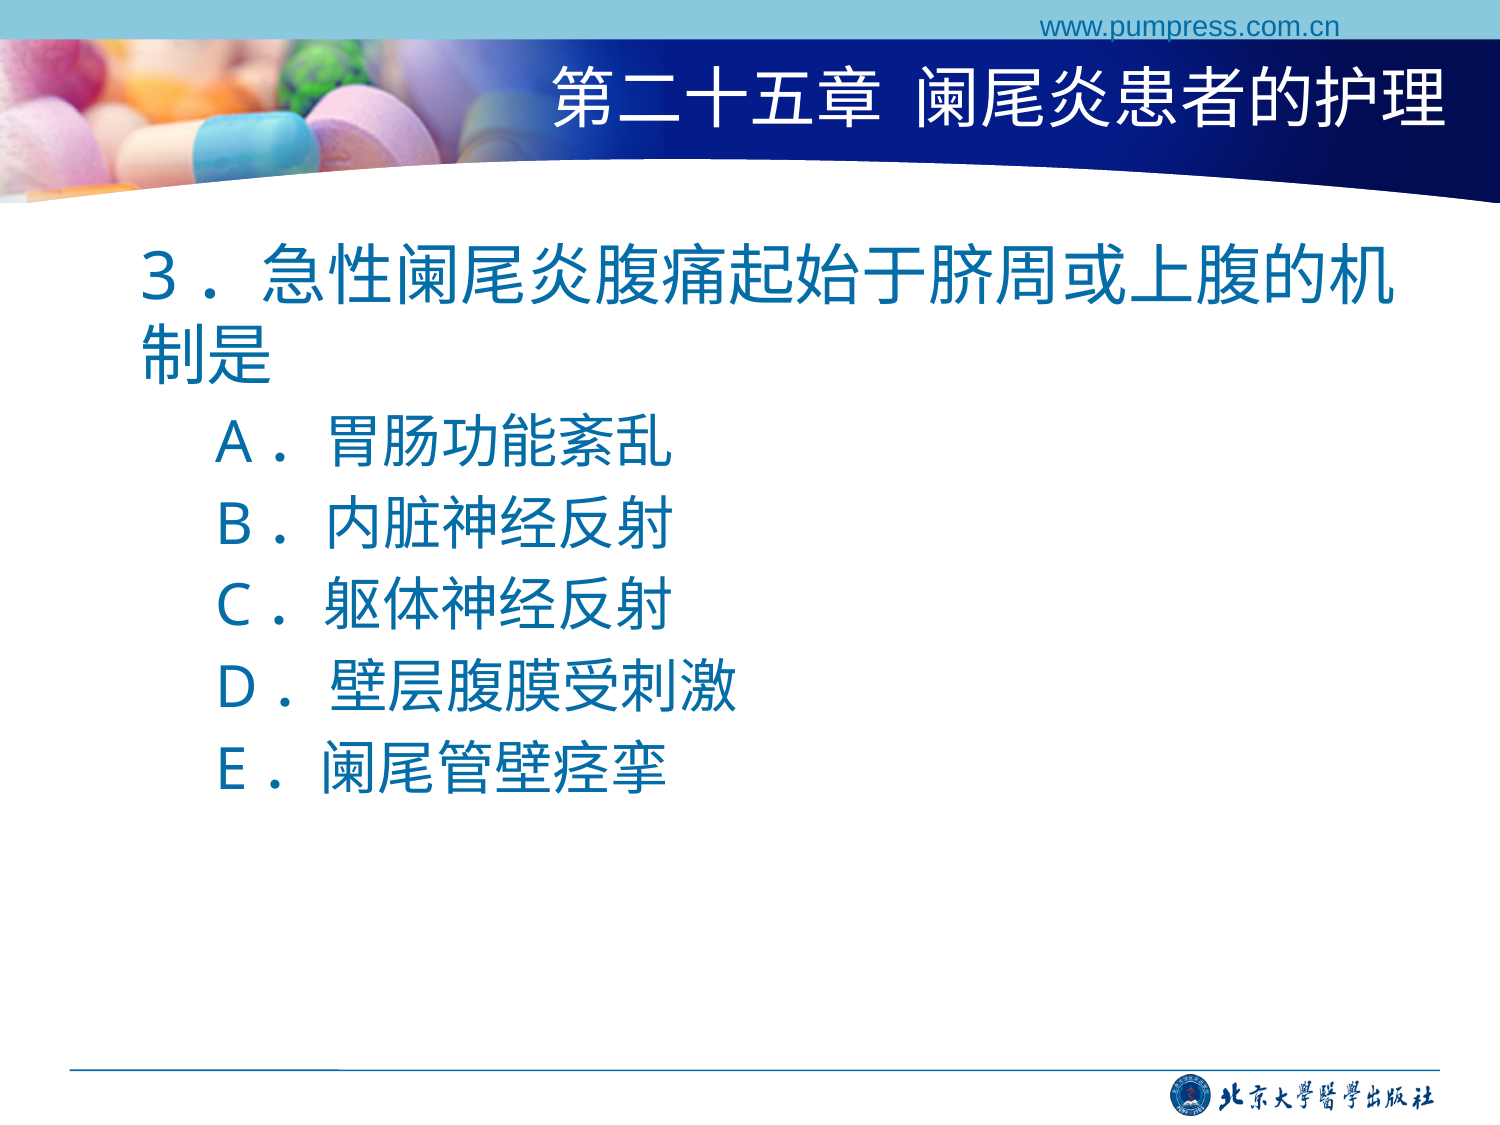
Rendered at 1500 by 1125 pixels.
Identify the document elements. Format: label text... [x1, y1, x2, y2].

list 3．急性阑尾炎腹痛起始于脐周或上腹的机制是 A．胃肠功能紊乱 B．内脏神经反射 C．躯体神经反射 D．壁层腹膜受刺激 E．阑尾管壁痉挛 [49, 224, 1463, 1026]
title 第二十五章 阑尾炎患者的护理 [137, 49, 1463, 143]
slide_number www.pumpress.com.cn [1025, 0, 1463, 38]
picture [0, 40, 1500, 203]
picture [1170, 1074, 1436, 1118]
